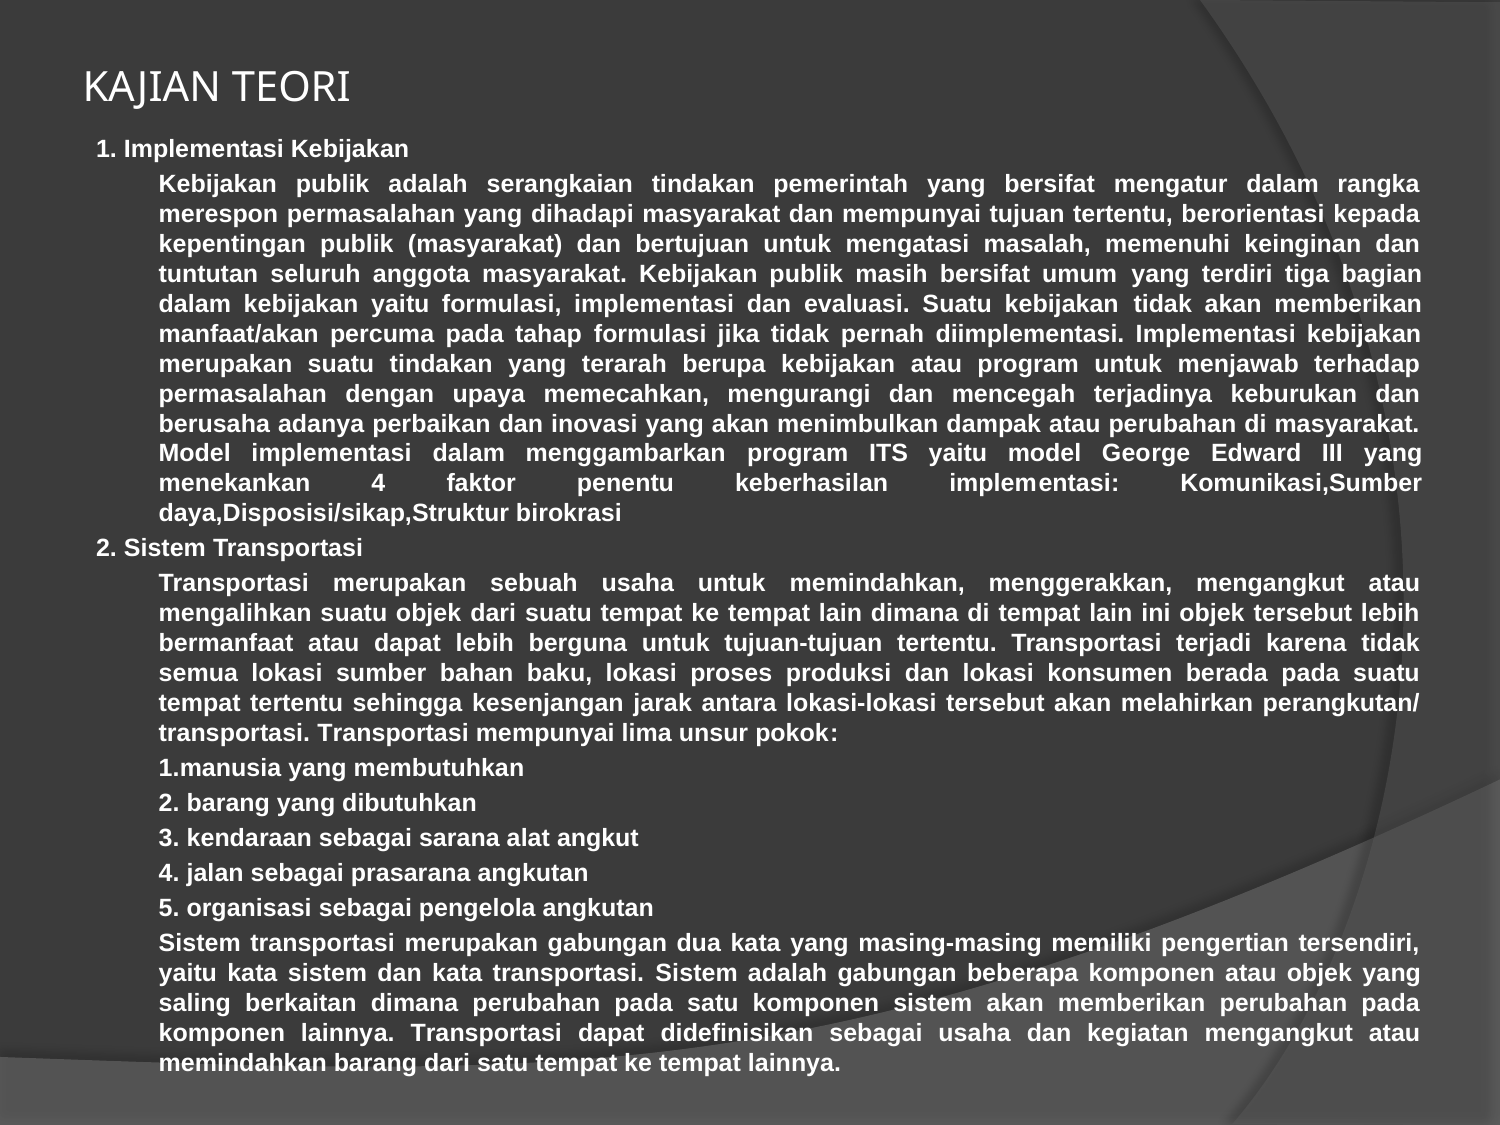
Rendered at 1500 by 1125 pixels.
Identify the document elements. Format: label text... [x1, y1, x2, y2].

list 1. Implementasi Kebijakan Kebijakan publik adalah serangkaian tindakan pemerintah yang bersifat mengatur dalam rangka merespon permasalahan yang dihadapi masyarakat dan mempunyai tujuan tertentu, berorientasi kepada kepentingan publik (masyarakat) dan bertujuan untuk mengatasi masalah, memenuhi keinginan dan tuntutan seluruh anggota masyarakat. Kebijakan publik masih bersifat umum yang terdiri tiga bagian dalam kebijakan yaitu formulasi, implementasi dan evaluasi. Suatu kebijakan tidak akan memberikan manfaat/akan percuma pada tahap formulasi jika tidak pernah diimplementasi. Implementasi kebijakan merupakan suatu tindakan yang terarah berupa kebijakan atau program untuk menjawab terhadap permasalahan dengan upaya memecahkan, mengurangi dan mencegah terjadinya keburukan dan berusaha adanya perbaikan dan inovasi yang akan menimbulkan dampak atau perubahan di masyarakat. Model implementasi dalam menggambarkan program ITS yaitu model George Edward III yang menekankan 4 faktor penentu keberhasilan implementasi: Komunikasi,Sumber daya,Disposisi/sikap,Struktur birokrasi 2. Sistem Transportasi Transportasi merupakan sebuah usaha untuk memindahkan, menggerakkan, mengangkut atau mengalihkan suatu objek dari suatu tempat ke tempat lain dimana di tempat lain ini objek tersebut lebih bermanfaat atau dapat lebih berguna untuk tujuan-tujuan tertentu. Transportasi terjadi karena tidak semua lokasi sumber bahan baku, lokasi proses produksi dan lokasi konsumen berada pada suatu tempat tertentu sehingga kesenjangan jarak antara lokasi-lokasi tersebut akan melahirkan perangkutan/ transportasi. Transportasi mempunyai lima unsur pokok: 1.manusia yang membutuhkan 2. barang yang dibutuhkan 3. kendaraan sebagai sarana alat angkut 4. jalan sebagai prasarana angkutan 5. organisasi sebagai pengelola angkutan Sistem transportasi merupakan gabungan dua kata yang masing-masing memiliki pengertian tersendiri, yaitu kata sistem dan kata transportasi. Sistem adalah gabungan beberapa komponen atau objek yang saling berkaitan dimana perubahan pada satu komponen sistem akan memberikan perubahan pada komponen lainnya. Transportasi dapat didefinisikan sebagai usaha dan kegiatan mengangkut atau memindahkan barang dari satu tempat ke tempat lainnya. [75, 125, 1438, 1100]
title KAJIAN TEORI [75, 45, 1300, 125]
